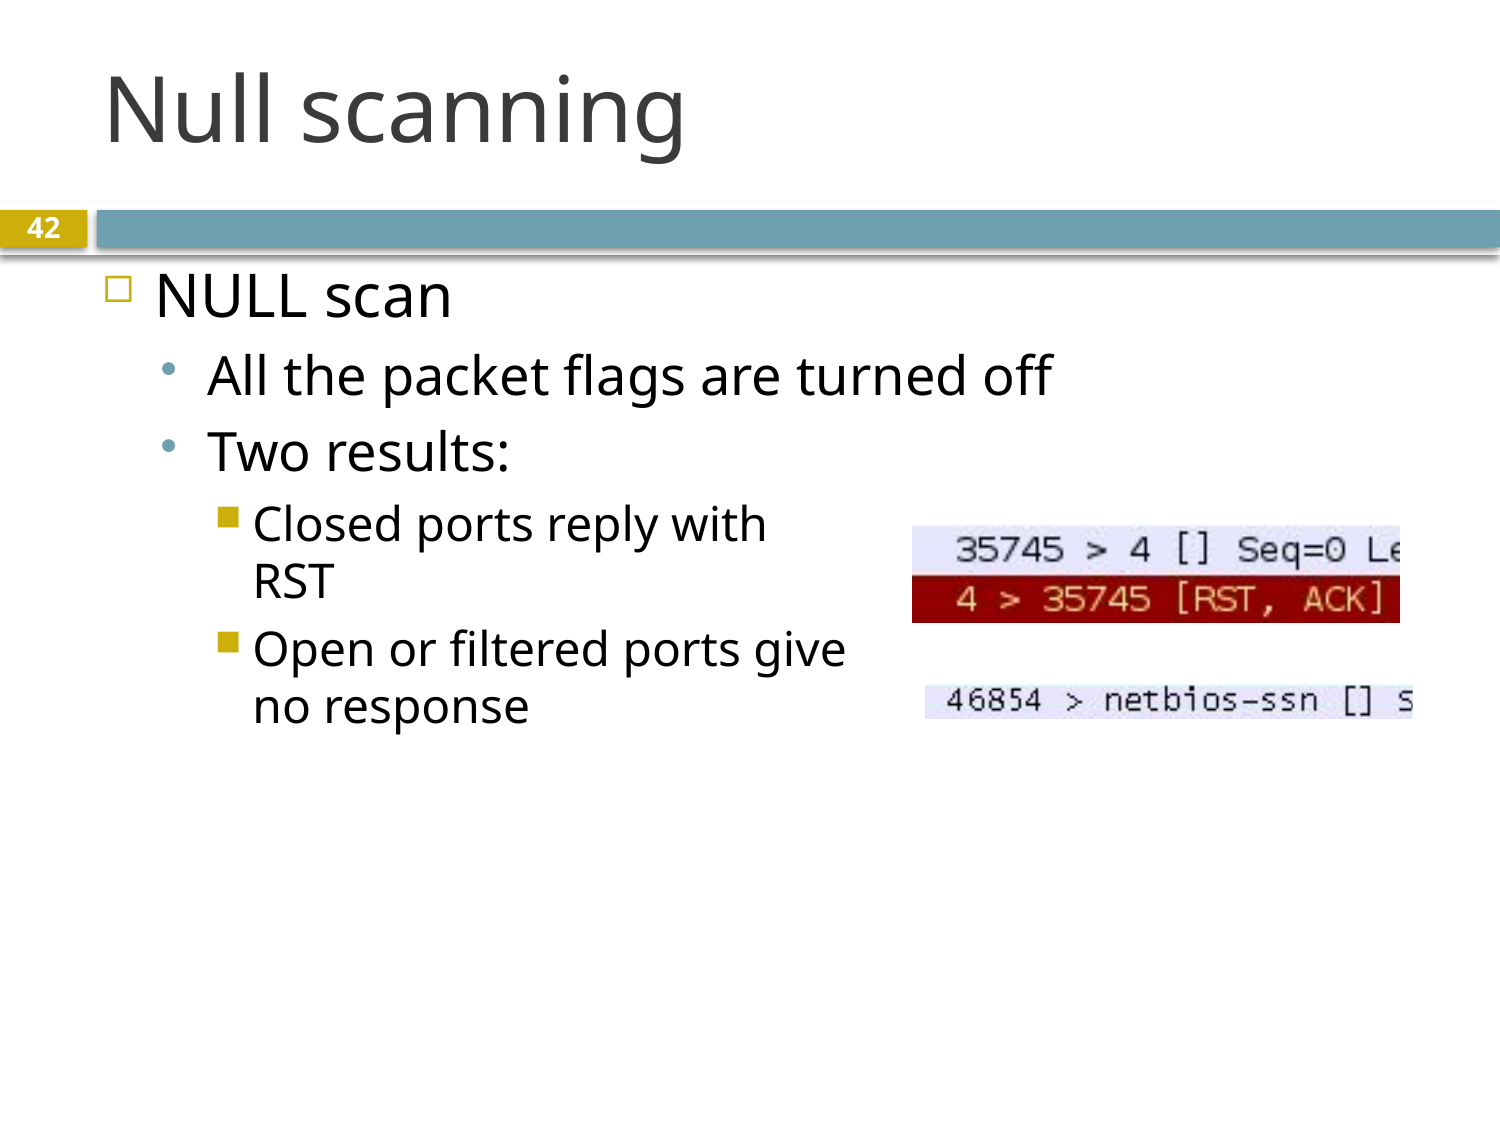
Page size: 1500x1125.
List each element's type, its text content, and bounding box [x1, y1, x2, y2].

picture [924, 684, 1413, 738]
title Null scanning [87, 0, 1413, 213]
picture [912, 524, 1401, 623]
list NULL scan All the packet flags are turned off Two results: Closed ports reply with RST Open or filtered ports give no response [87, 249, 1425, 963]
slide_number 42 [0, 208, 88, 249]
